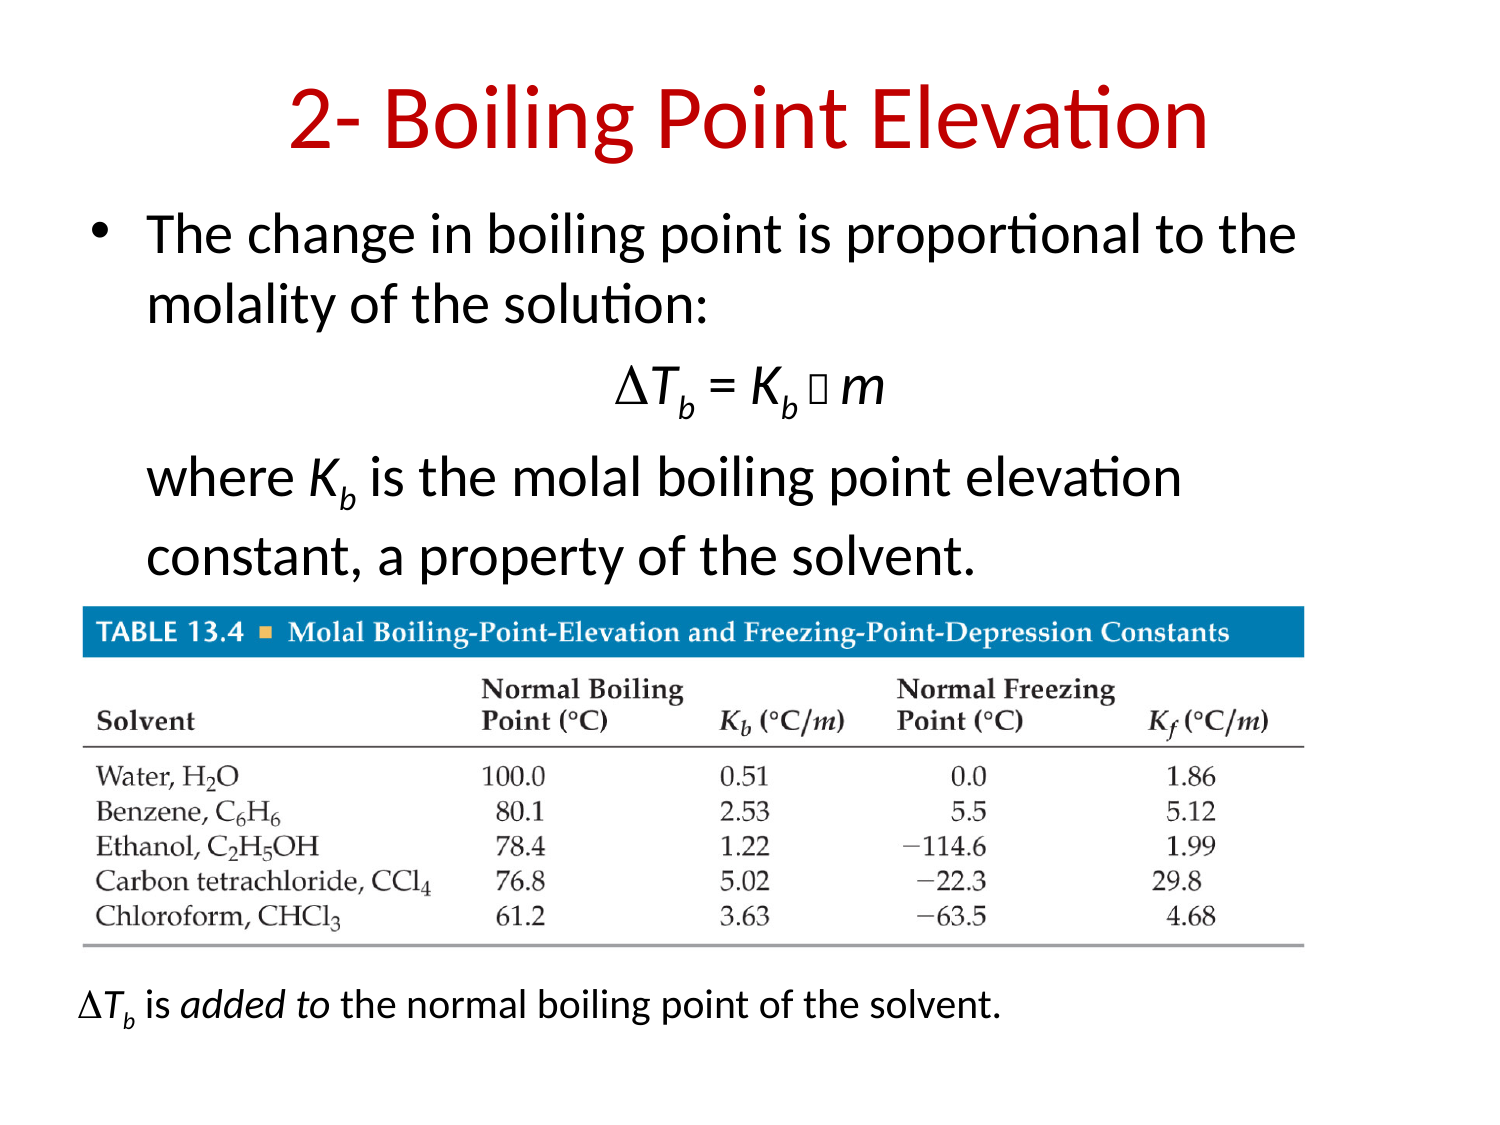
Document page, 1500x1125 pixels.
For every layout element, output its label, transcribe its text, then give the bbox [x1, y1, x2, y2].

picture [74, 599, 1312, 957]
text_box The change in boiling point is proportional to the molality of the solution: Tb = Kb  m where Kb is the molal boiling point elevation constant, a property of the solvent. [74, 187, 1425, 613]
text_box Tb is added to the normal boiling point of the solvent. [62, 969, 1125, 1113]
text_box 2- Boiling Point Elevation [112, 50, 1388, 187]
